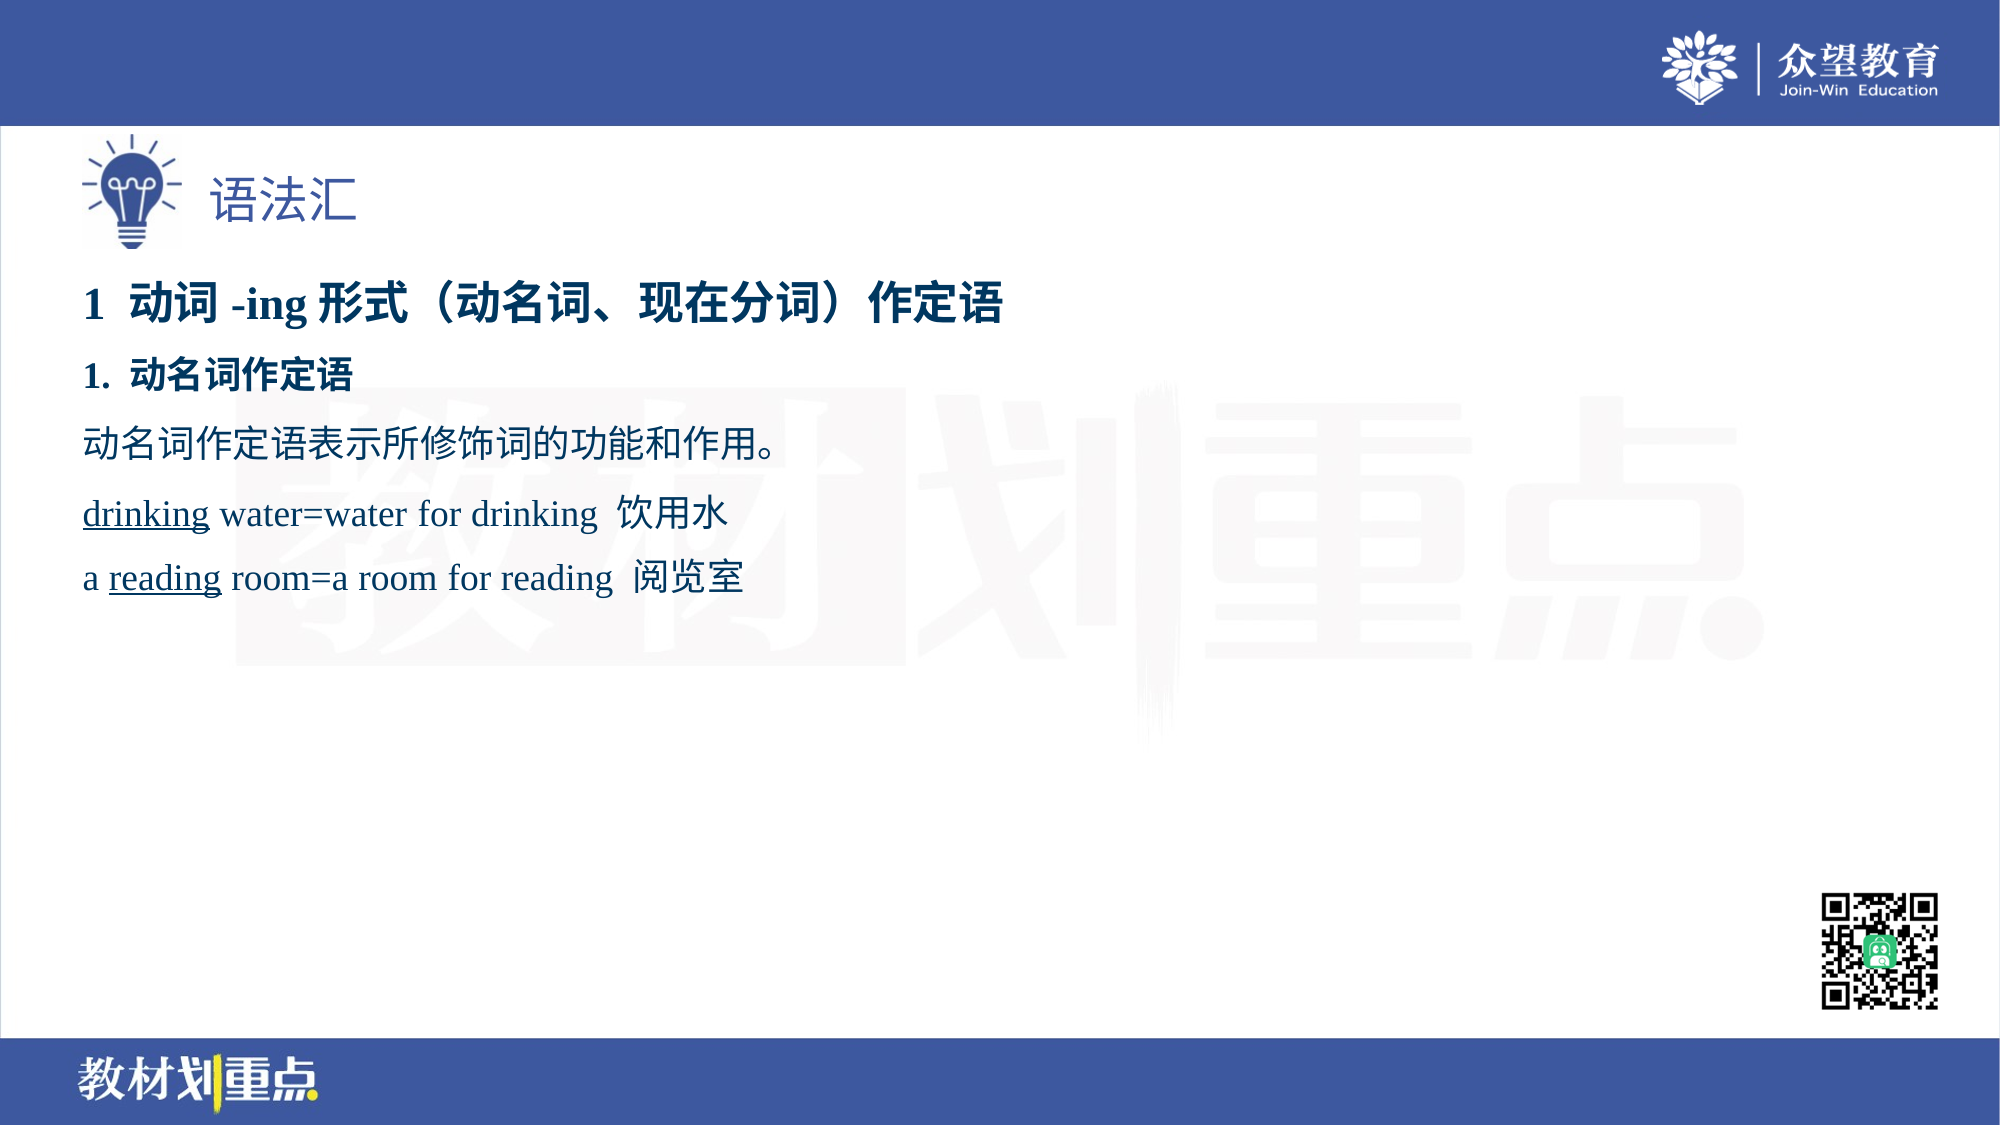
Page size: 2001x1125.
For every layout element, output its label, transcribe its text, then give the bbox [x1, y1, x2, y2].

text_box 1. 动名词作定语 动名词作定语表示所修饰词的功能和作用。 drinking water=water for drinking 饮用水 a reading room=a room for reading 阅览室 [82, 327, 1817, 592]
picture [0, 0, 2000, 1125]
text_box 1 动词-ing形式（动名词、现在分词）作定语 [82, 247, 1817, 327]
